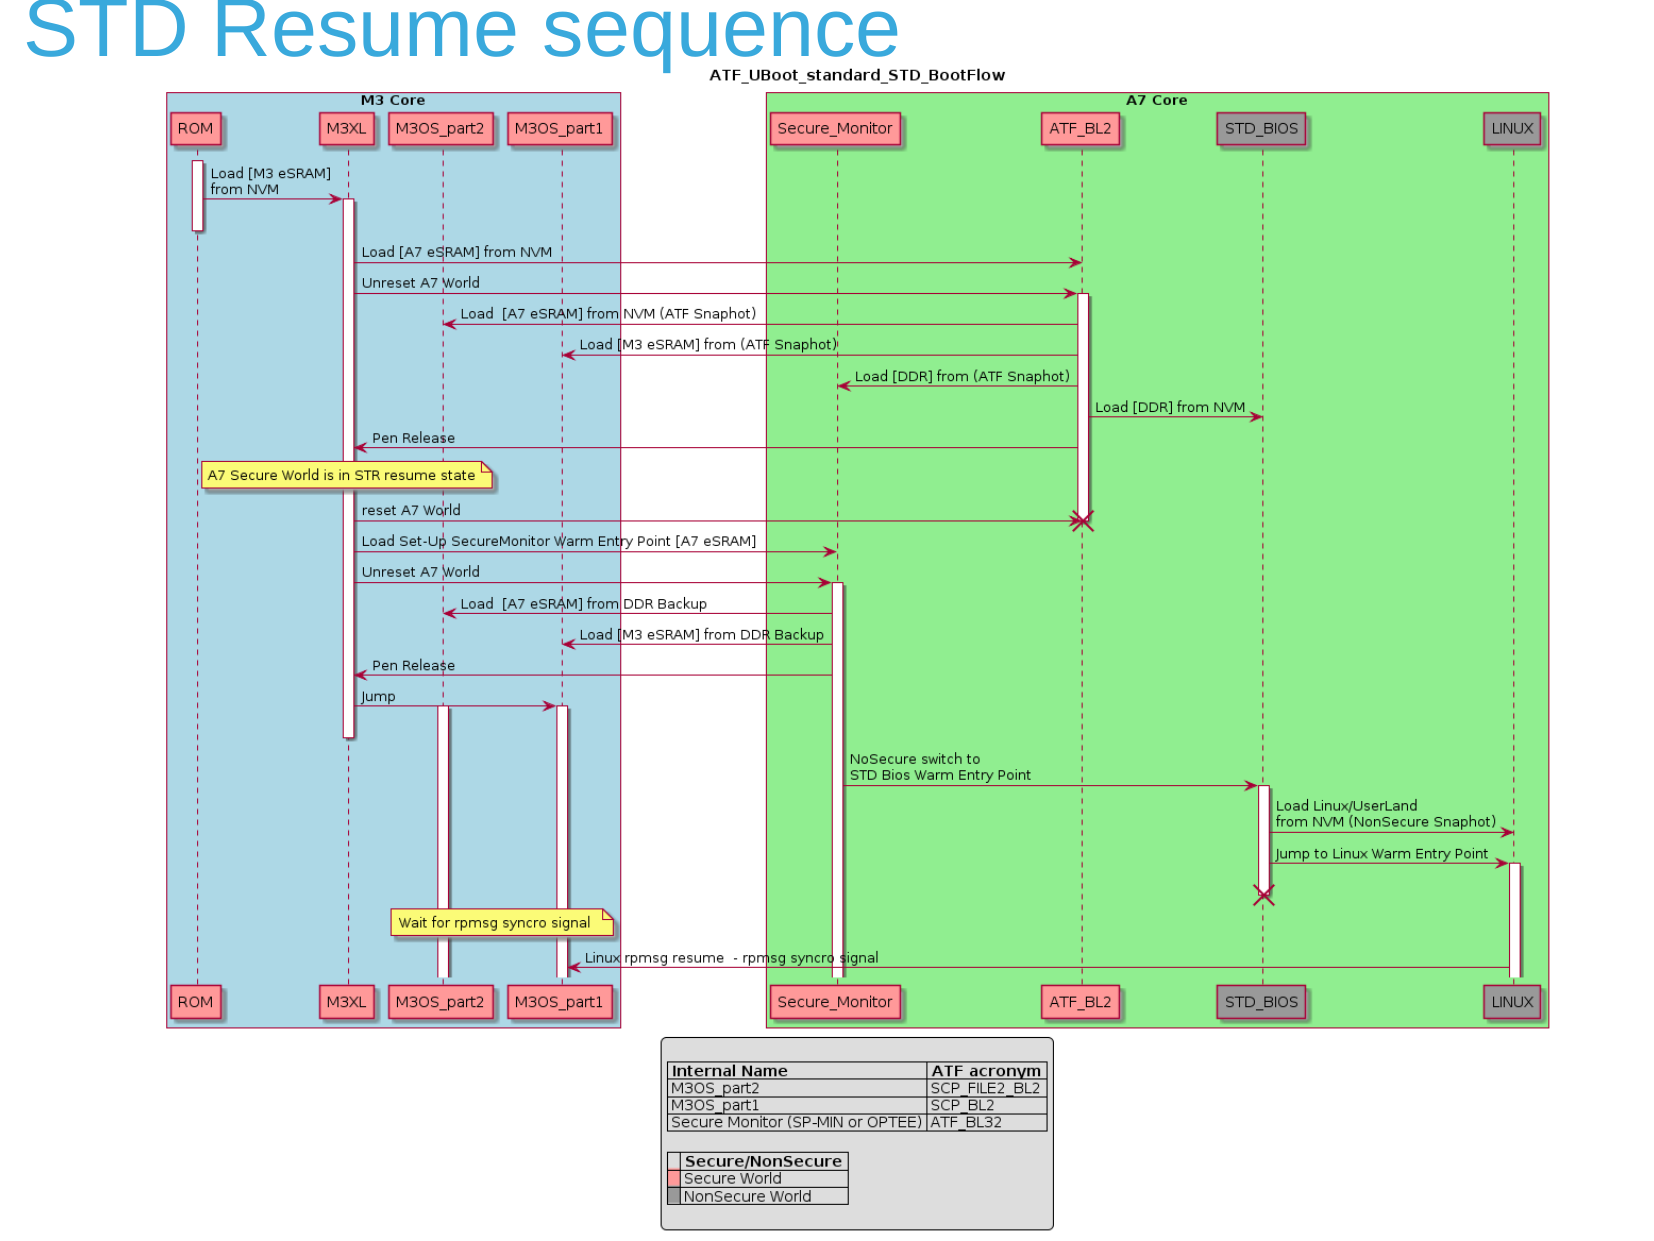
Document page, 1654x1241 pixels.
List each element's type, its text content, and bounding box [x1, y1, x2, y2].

title STD Resume sequence [23, 0, 1512, 134]
picture [162, 56, 1559, 1241]
